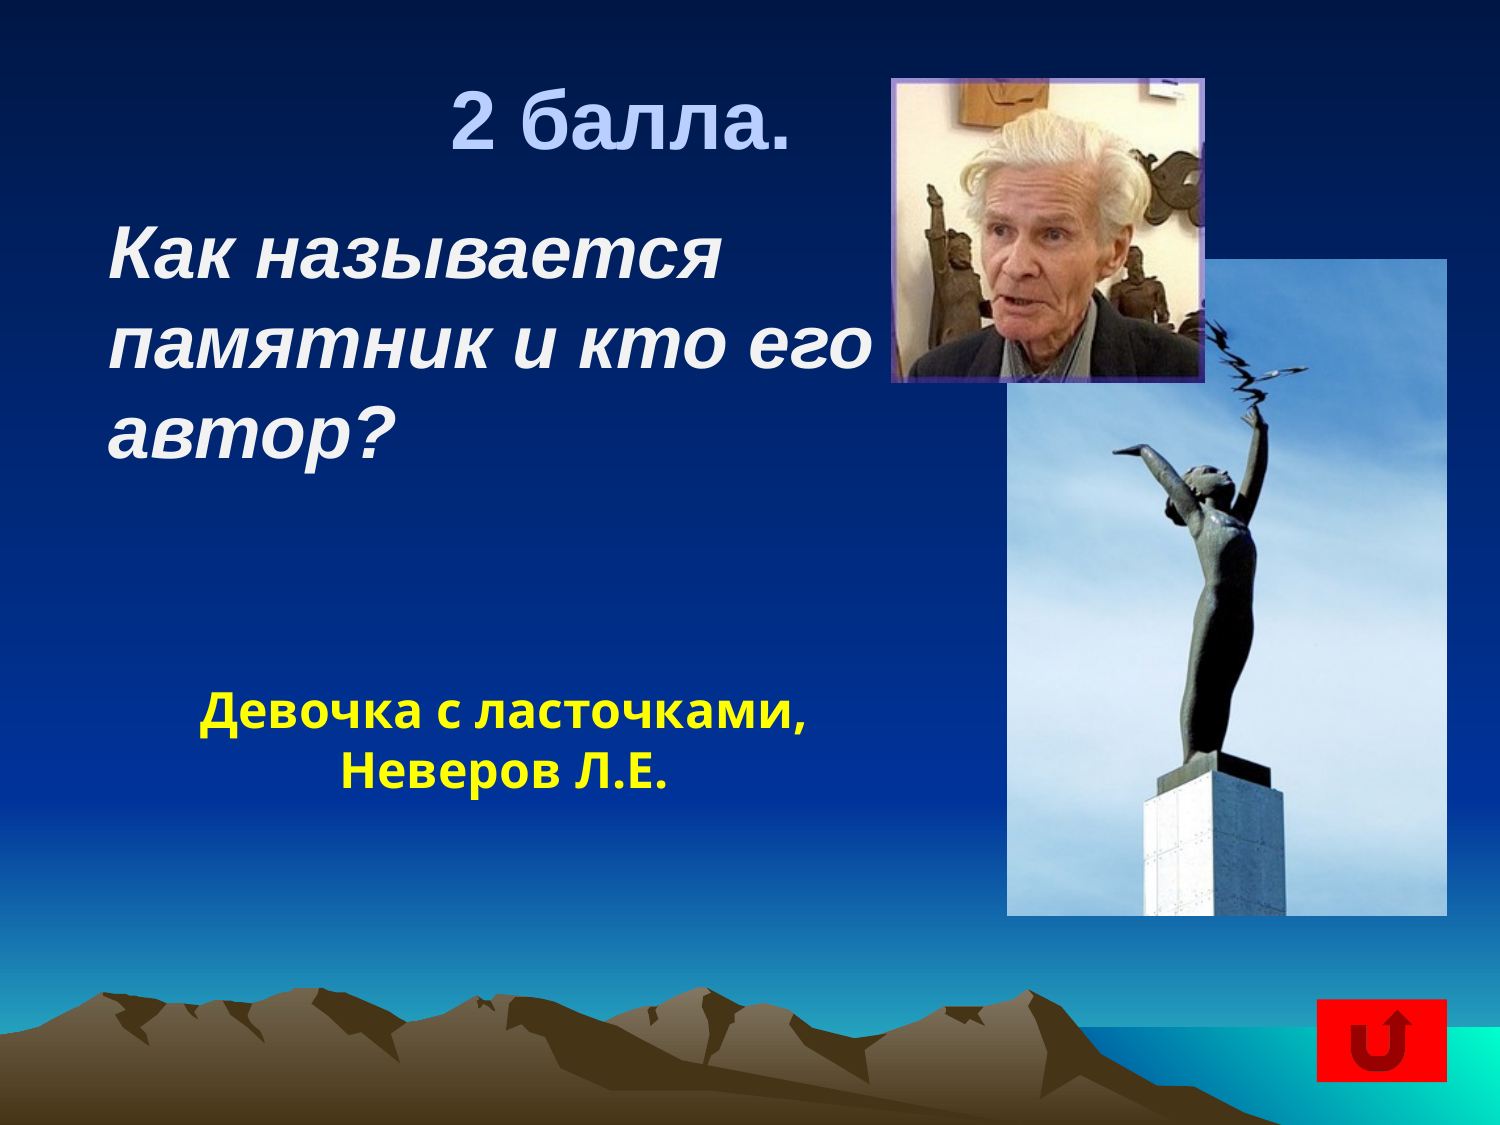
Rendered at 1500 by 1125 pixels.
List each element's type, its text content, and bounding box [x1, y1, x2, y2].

picture [891, 77, 1448, 916]
text_box 2 балла. Как называется памятник и кто его автор? [93, 58, 987, 481]
text_box [1316, 999, 1447, 1083]
text_box Девочка с ласточками, Неверов Л.Е. [93, 491, 915, 807]
